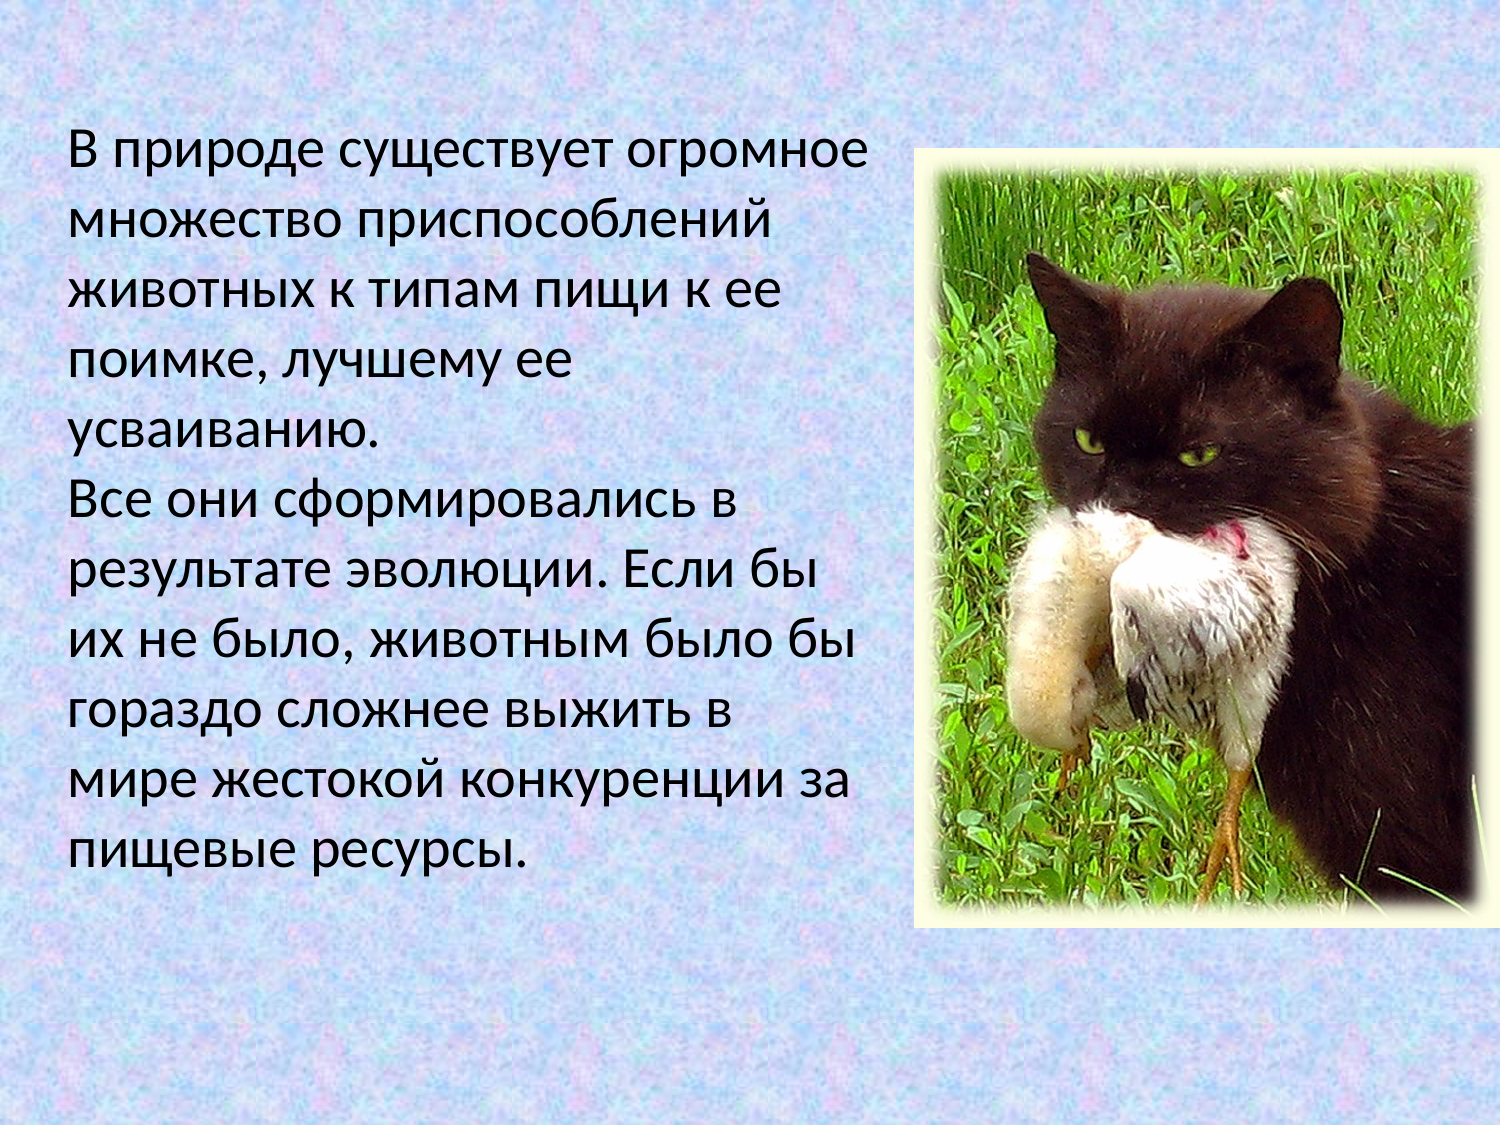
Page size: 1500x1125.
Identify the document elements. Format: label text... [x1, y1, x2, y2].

text_box В природе существует огромное множество приспособлений животных к типам пищи к ее поимке, лучшему ее усваиванию. Все они сформировались в результате эволюции. Если бы их не было, животным было бы гораздо сложнее выжить в мире жестокой конкуренции за пищевые ресурсы. [53, 101, 892, 887]
picture [0, 0, 1500, 1125]
